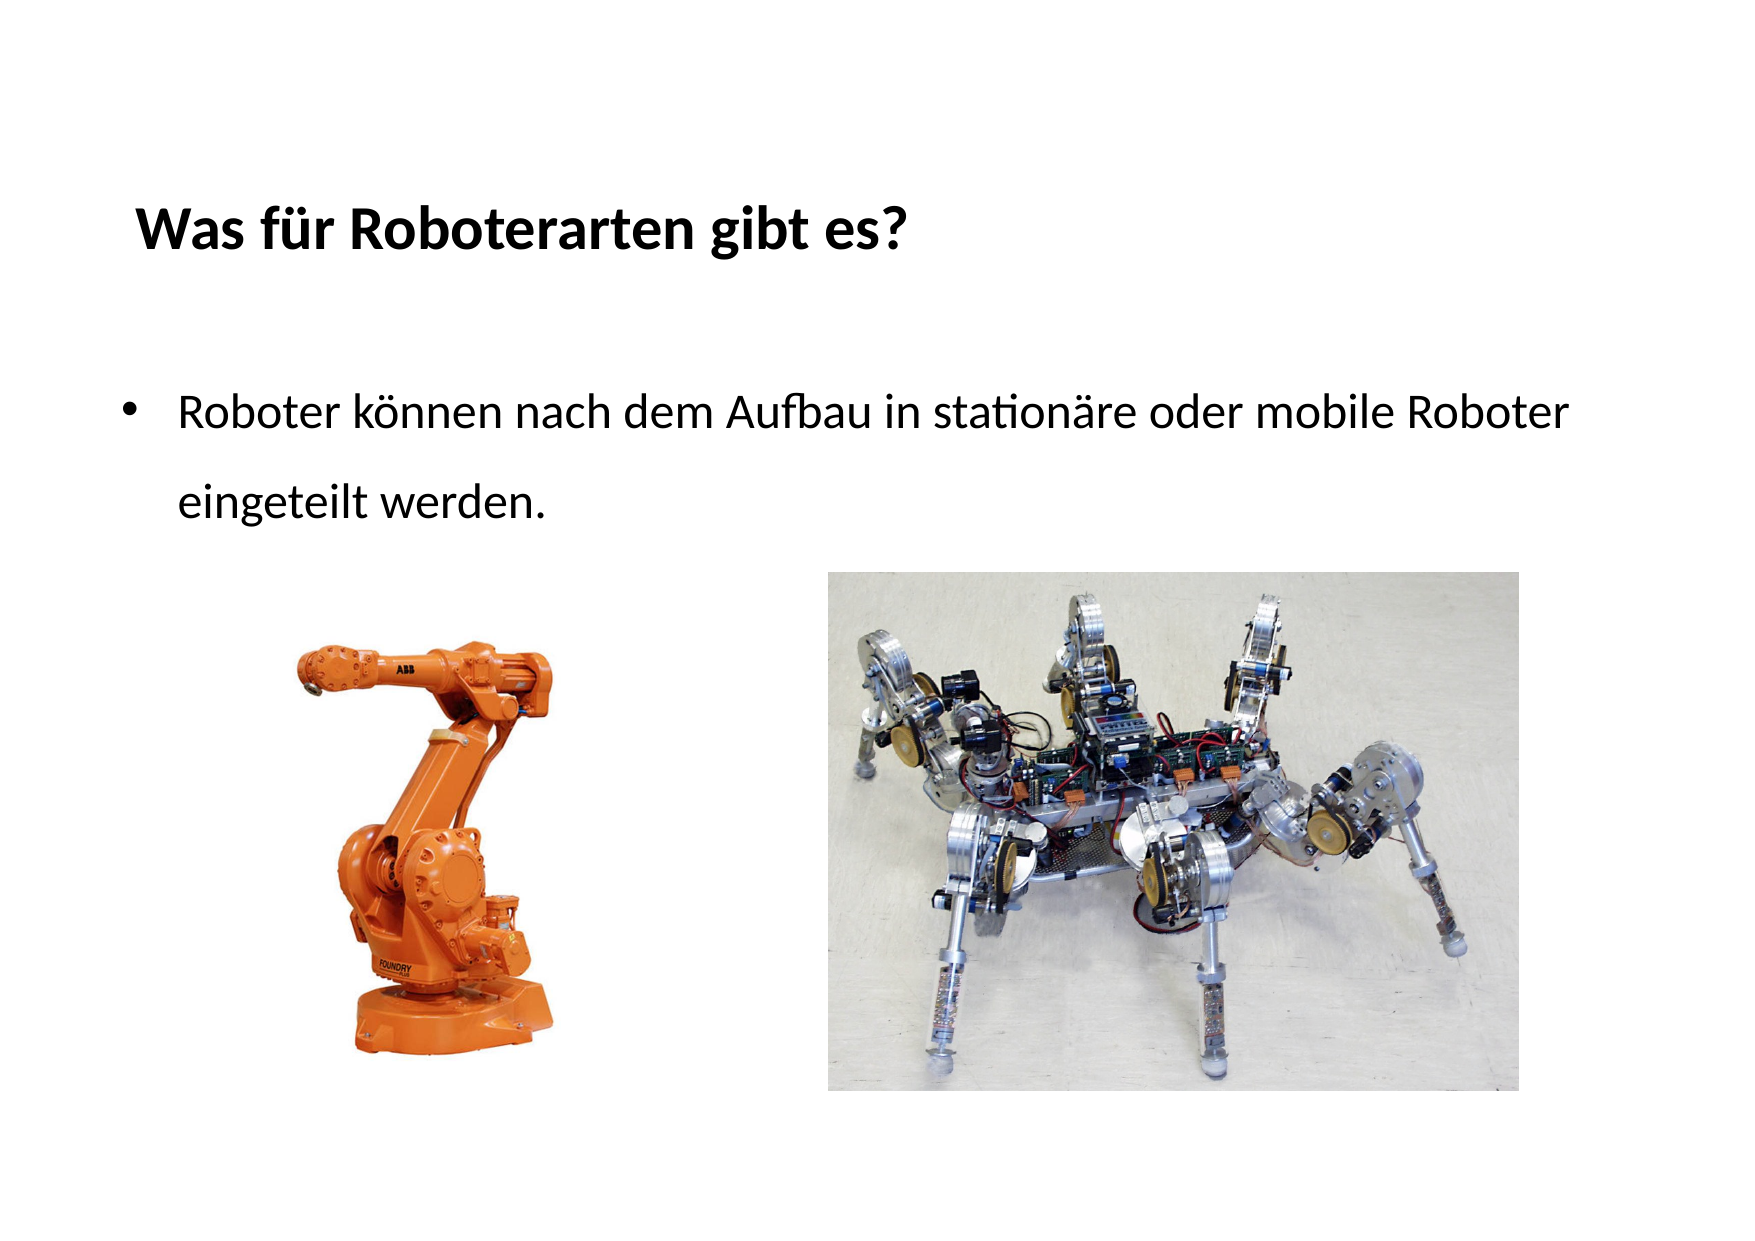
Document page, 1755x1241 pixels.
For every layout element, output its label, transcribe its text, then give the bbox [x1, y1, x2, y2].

picture [143, 619, 720, 1085]
text_box Roboter können nach dem Aufbau in stationäre oder mobile Roboter eingeteilt werden. [121, 348, 1610, 509]
picture [828, 572, 1519, 1091]
title Was für Roboterarten gibt es? [121, 179, 1503, 308]
